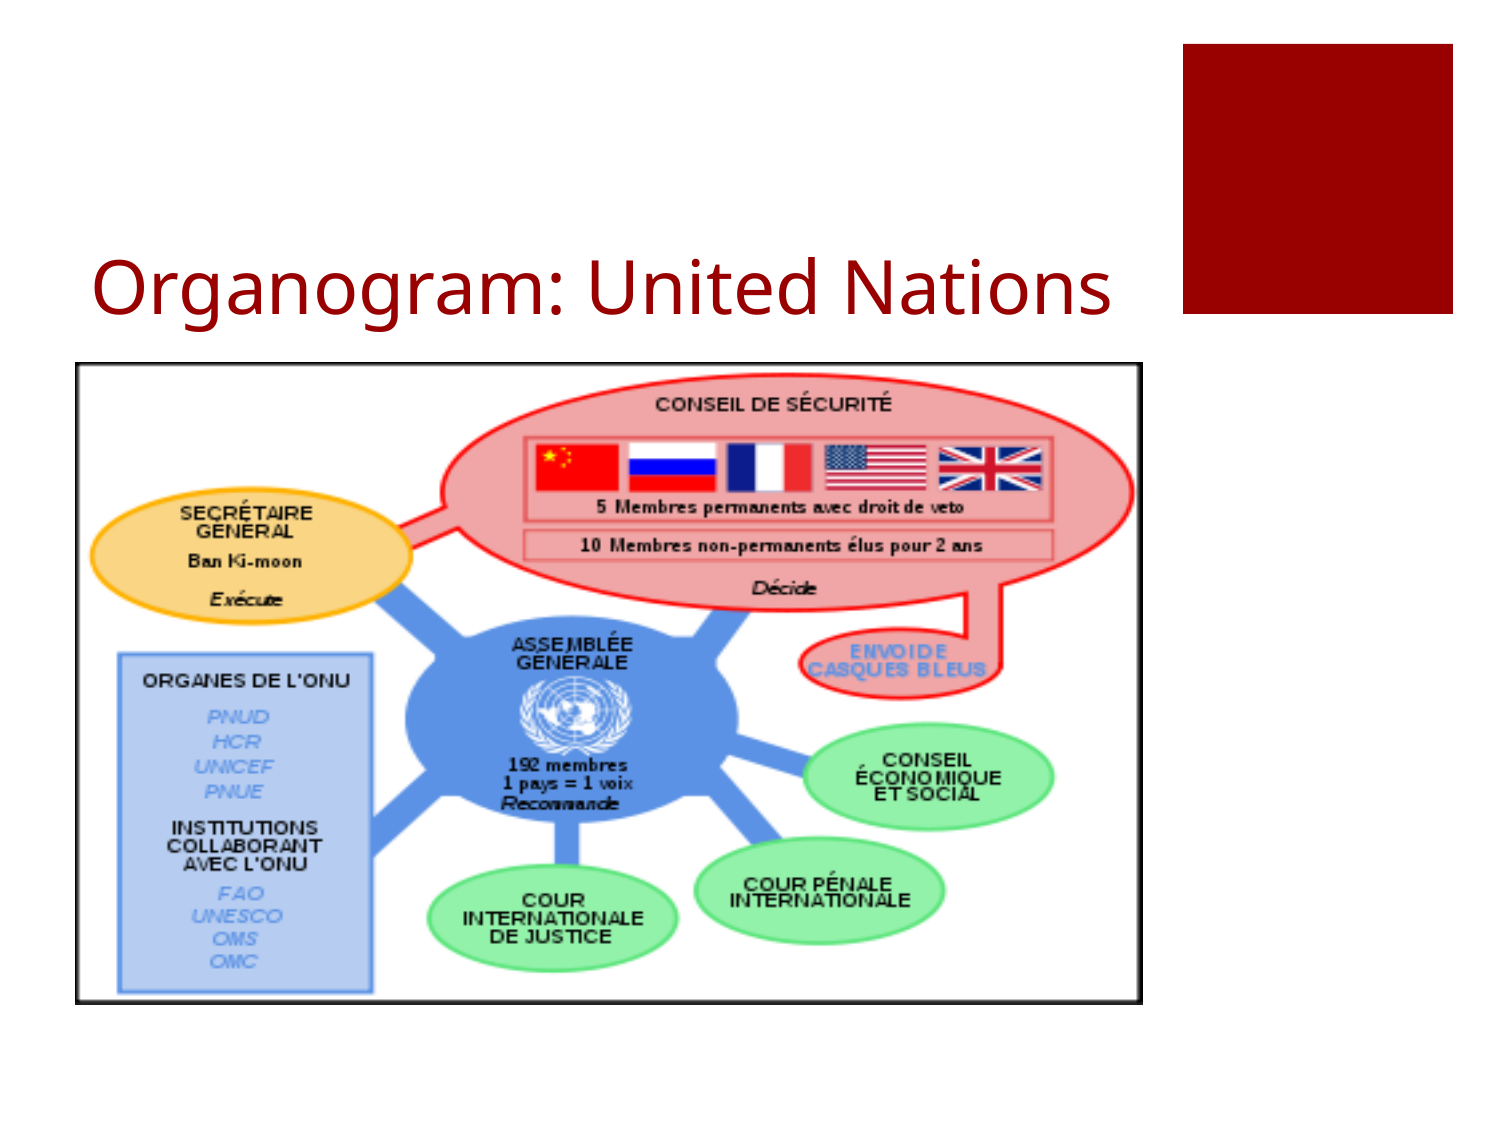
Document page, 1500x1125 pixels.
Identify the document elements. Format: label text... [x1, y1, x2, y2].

title Organogram: United Nations [75, 149, 1143, 338]
picture [74, 361, 1144, 1006]
